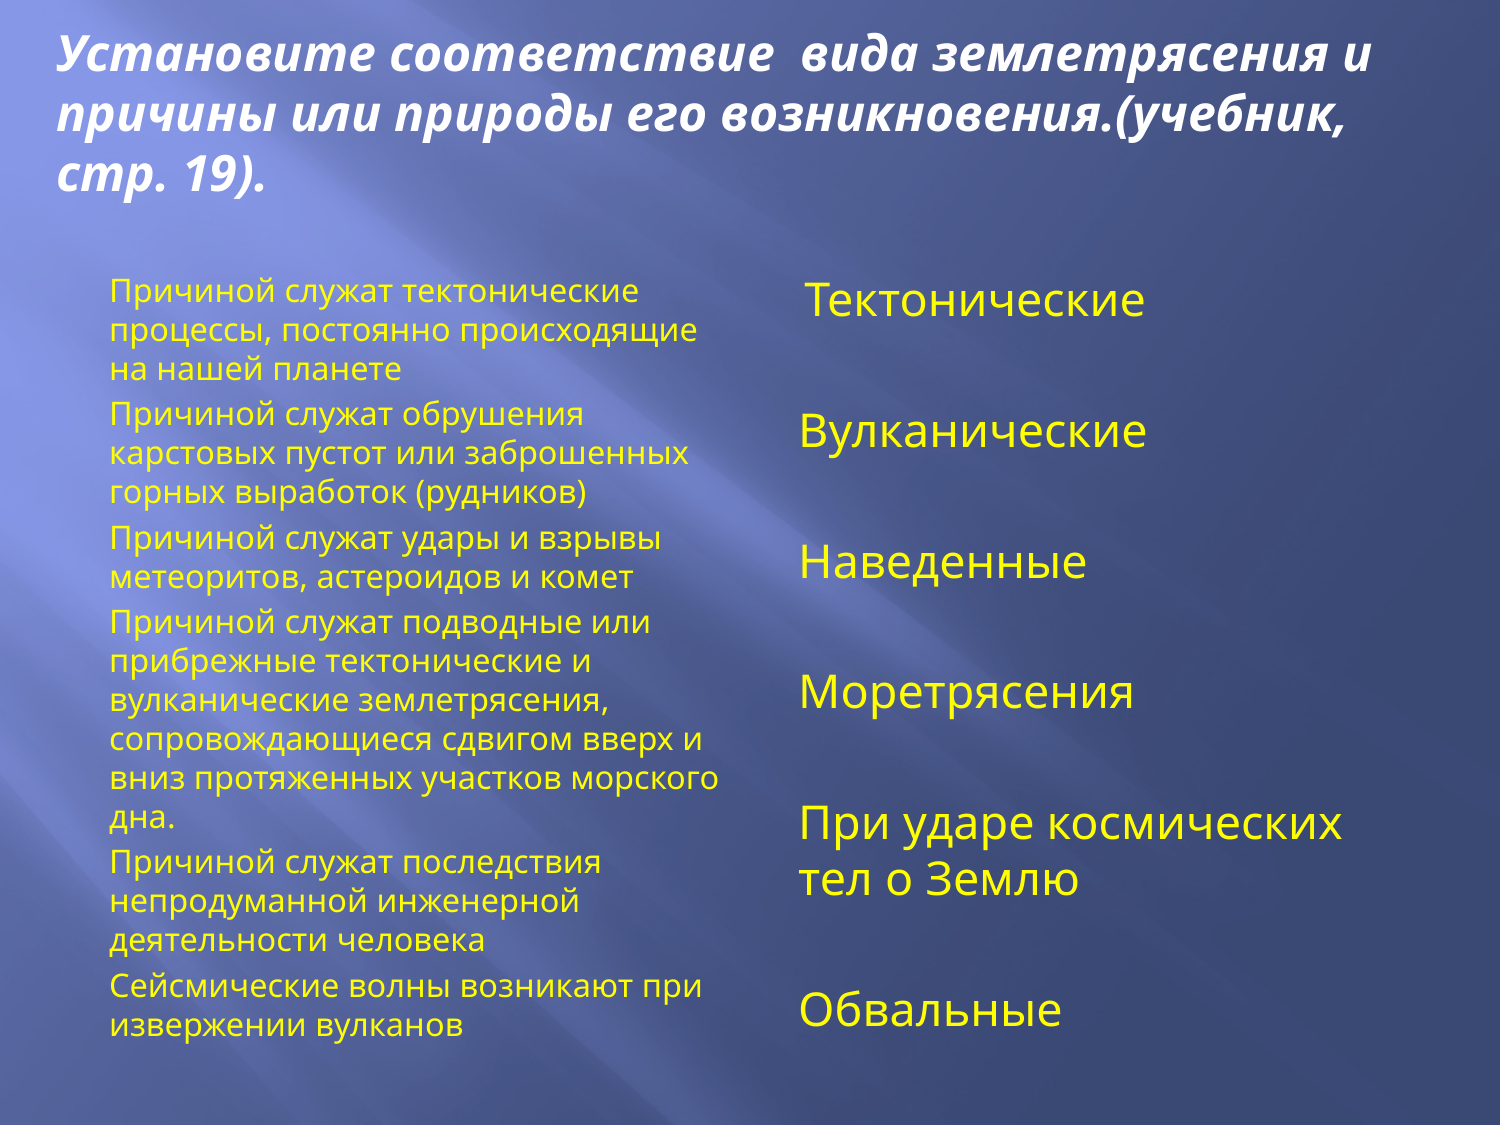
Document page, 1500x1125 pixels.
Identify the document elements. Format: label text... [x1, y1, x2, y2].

list Причиной служат тектонические процессы, постоянно происходящие на нашей планете Причиной служат обрушения карстовых пустот или заброшенных горных выработок (рудников) Причиной служат удары и взрывы метеоритов, астероидов и комет Причиной служат подводные или прибрежные тектонические и вулканические землетрясения, сопровождающиеся сдвигом вверх и вниз протяженных участков морского дна. Причиной служат последствия непродуманной инженерной деятельности человека Сейсмические волны возникают при извержении вулканов [75, 262, 738, 1083]
title Установите соответствие вида землетрясения и причины или природы его возникновения.(учебник, стр. 19). [41, 54, 1424, 219]
list Тектонические Вулканические Наведенные Моретрясения При ударе космических тел о Землю Обвальные [762, 262, 1425, 1059]
